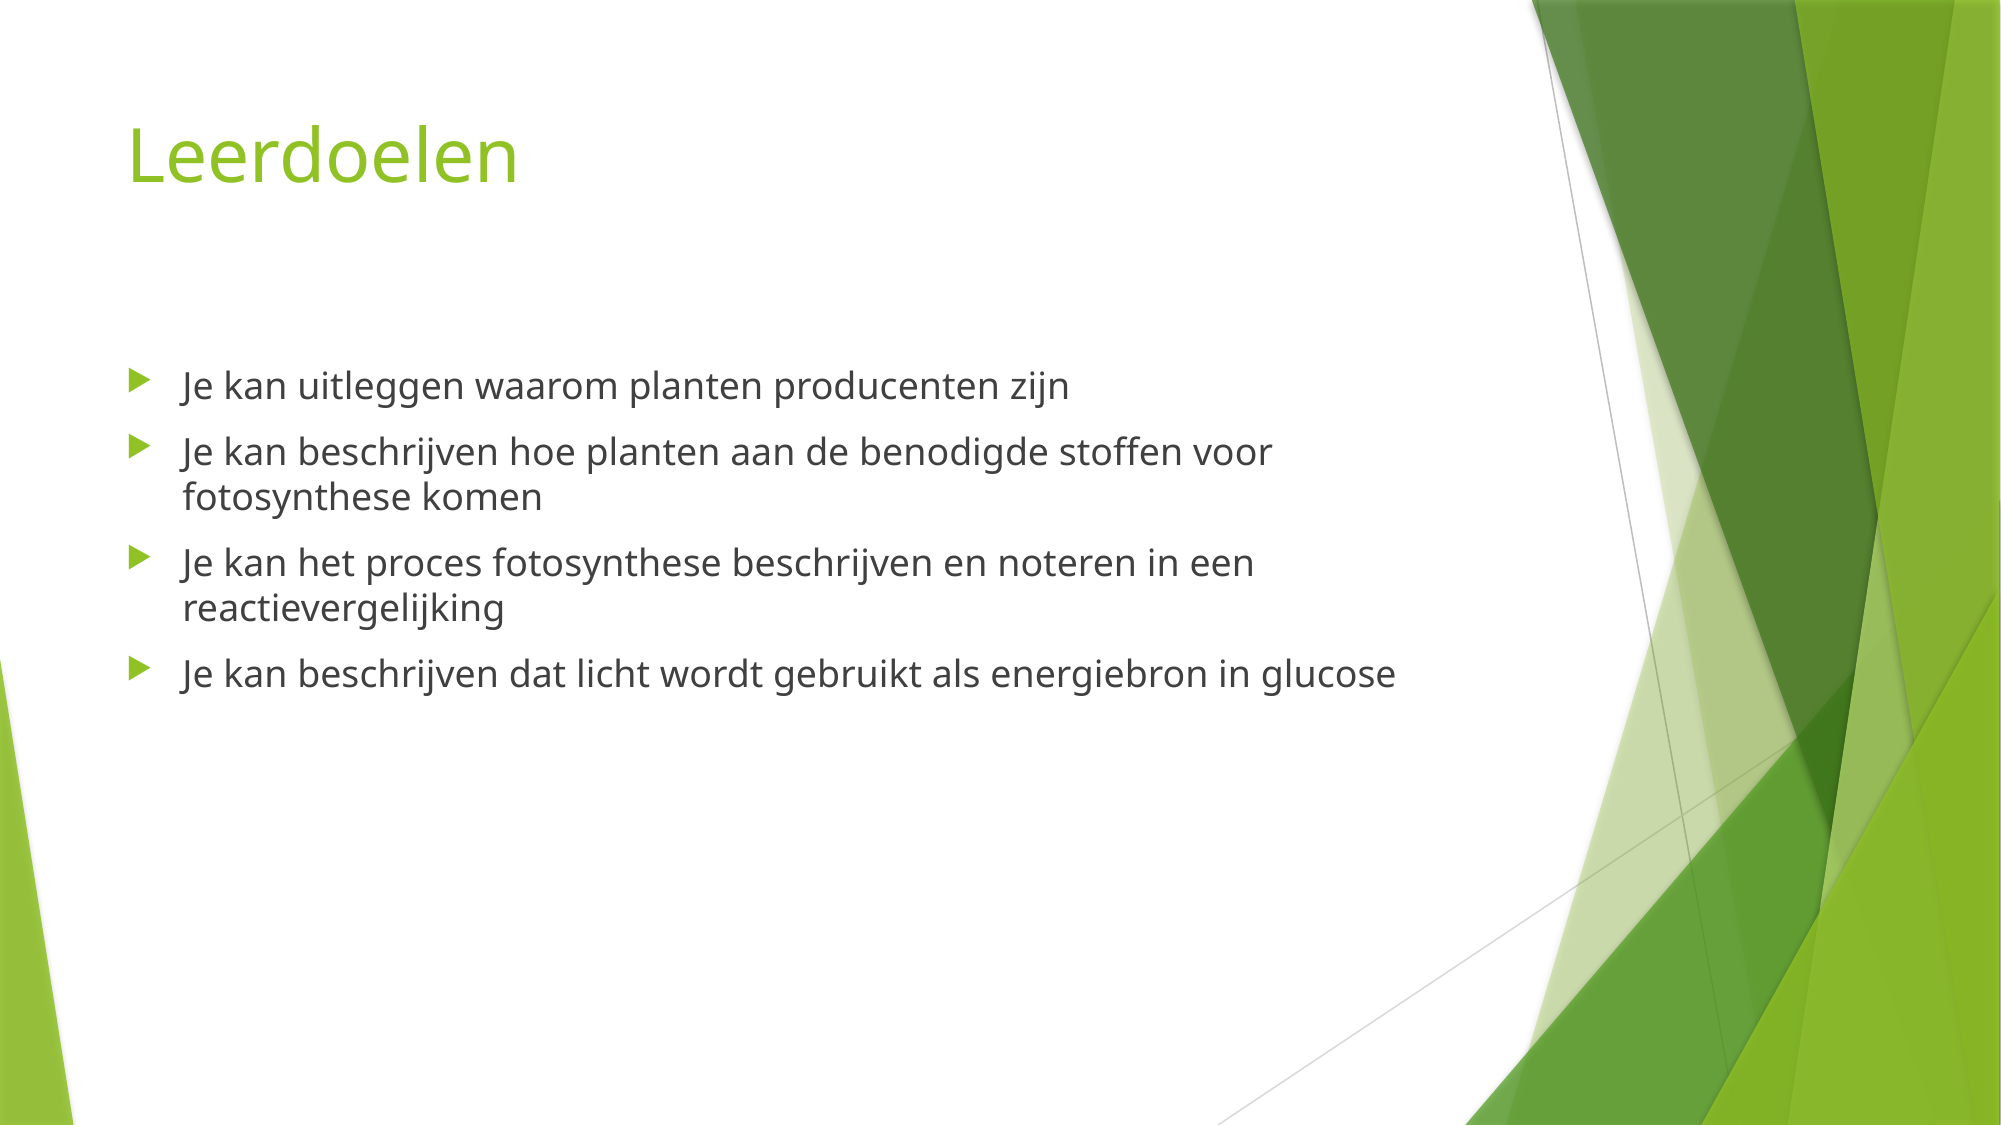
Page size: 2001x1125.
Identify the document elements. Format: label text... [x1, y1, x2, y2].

title Leerdoelen [111, 99, 1522, 317]
list Je kan uitleggen waarom planten producenten zijn Je kan beschrijven hoe planten aan de benodigde stoffen voor fotosynthese komen Je kan het proces fotosynthese beschrijven en noteren in een reactievergelijking Je kan beschrijven dat licht wordt gebruikt als energiebron in glucose [111, 354, 1522, 992]
